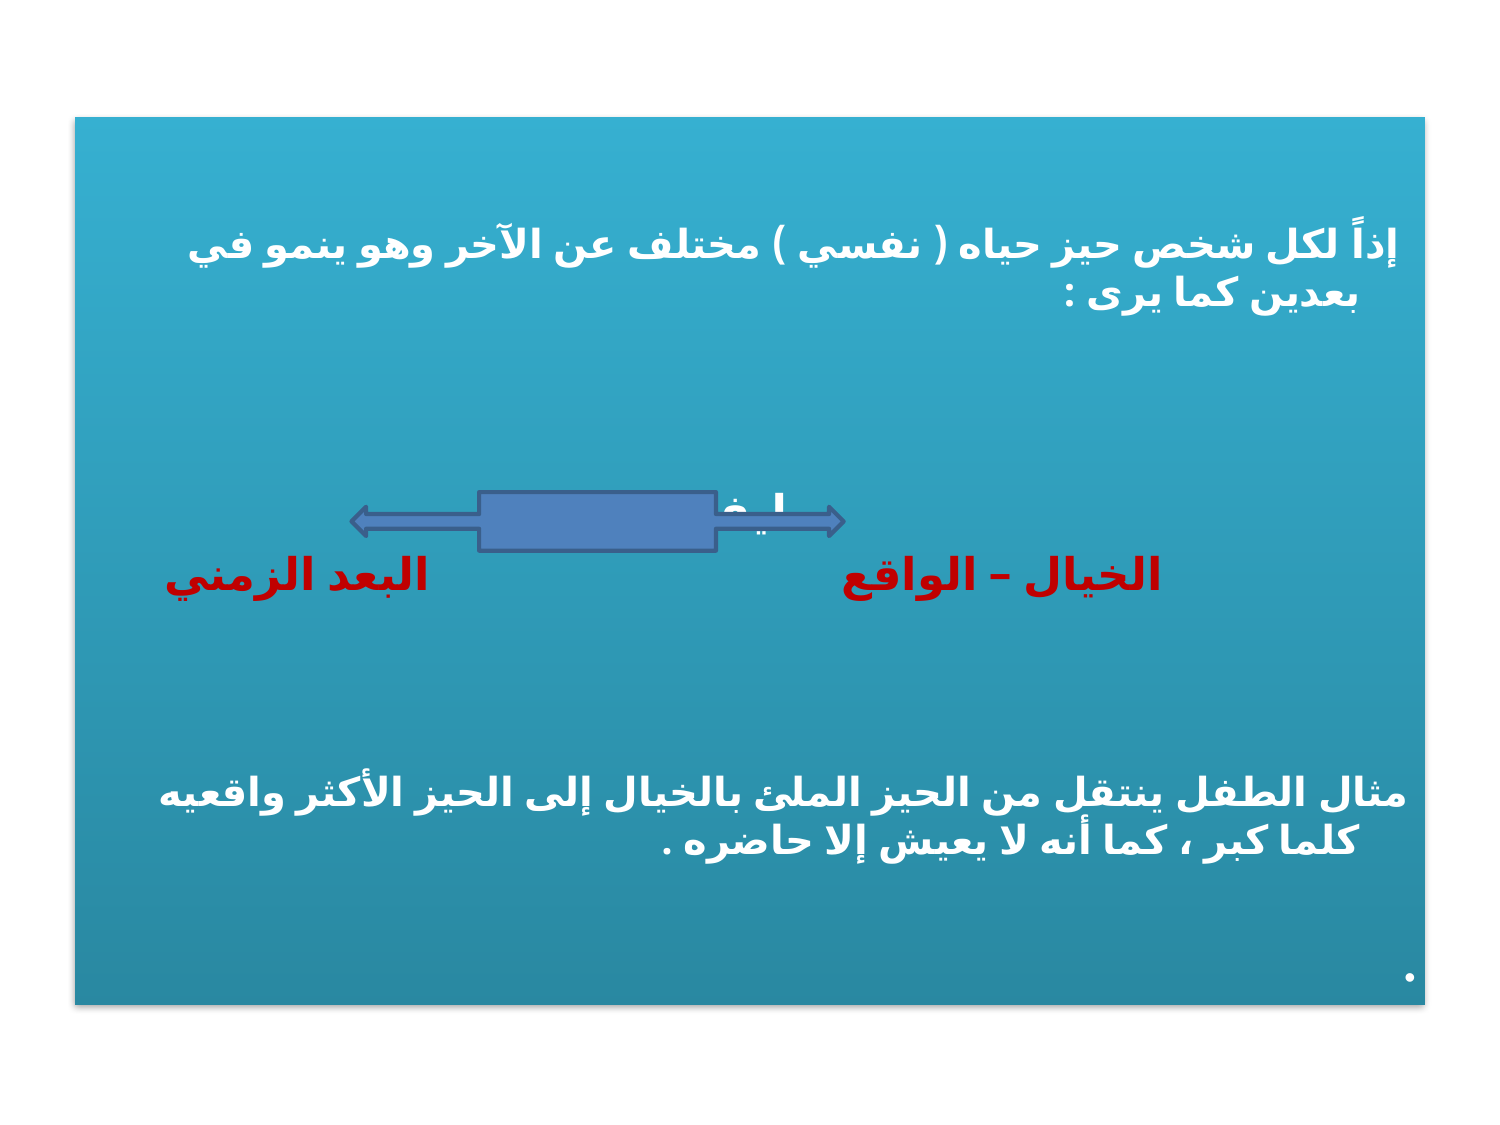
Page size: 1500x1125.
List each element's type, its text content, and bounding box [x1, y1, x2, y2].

list إذاً لكل شخص حيز حياه ( نفسي ) مختلف عن الآخر وهو ينمو في بعدين كما يرى : ليفين الخيال – الواقع البعد الزمني مثال الطفل ينتقل من الحيز الملئ بالخيال إلى الحيز الأكثر واقعيه كلما كبر ، كما أنه لا يعيش إلا حاضره . [75, 117, 1425, 1005]
text_box [349, 490, 846, 553]
